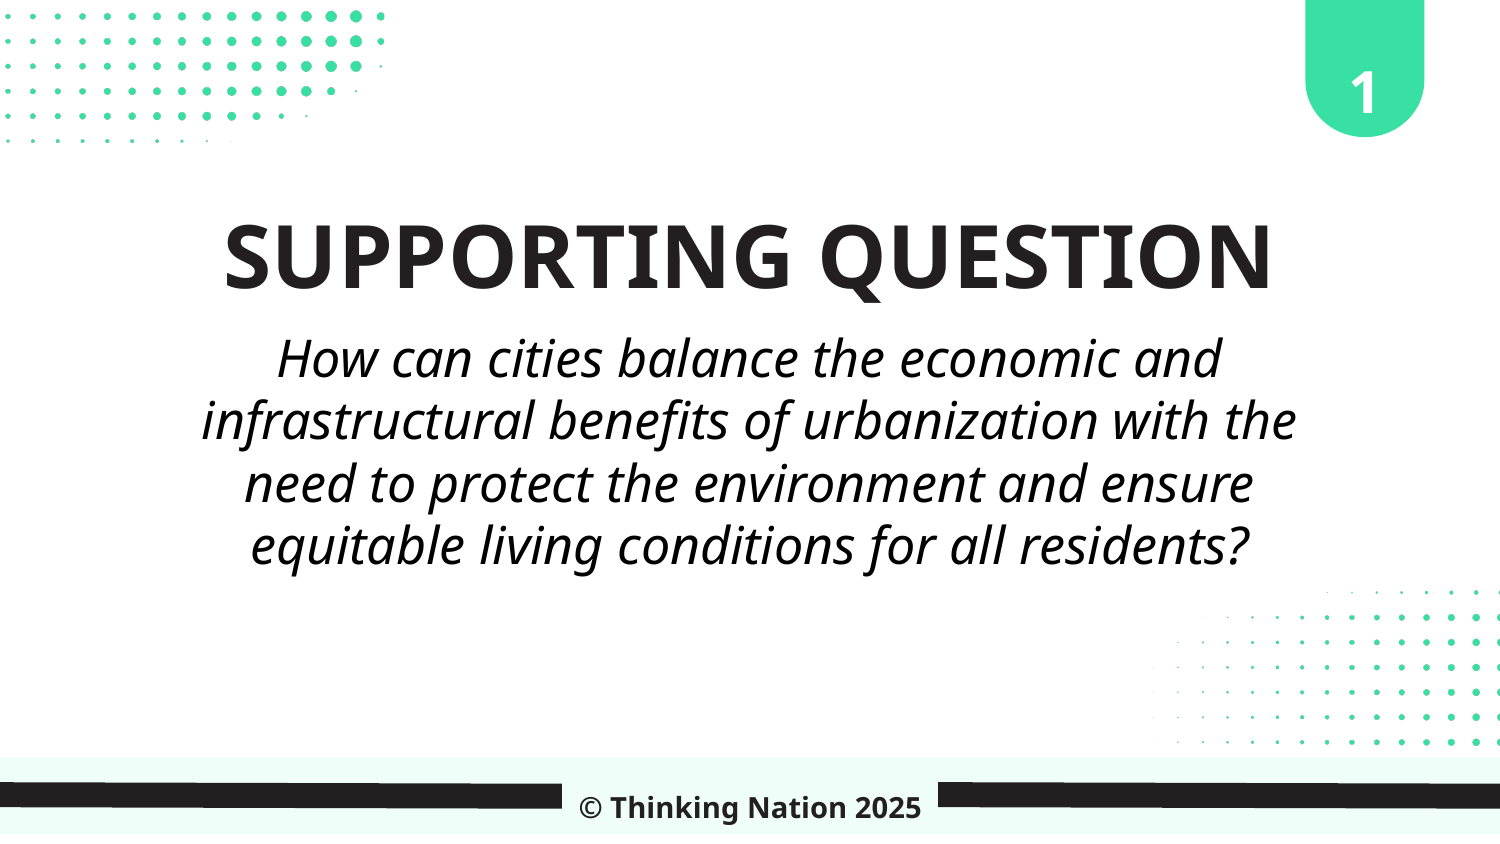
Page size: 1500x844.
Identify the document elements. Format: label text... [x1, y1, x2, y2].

text_box How can cities balance the economic and infrastructural benefits of urbanization with the need to protect the environment and ensure equitable living conditions for all residents? [146, 324, 1353, 575]
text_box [1300, 0, 1430, 138]
text_box SUPPORTING QUESTION [209, 159, 1291, 307]
text_box [1128, 590, 1500, 755]
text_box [0, 756, 1500, 835]
text_box [0, 0, 385, 144]
